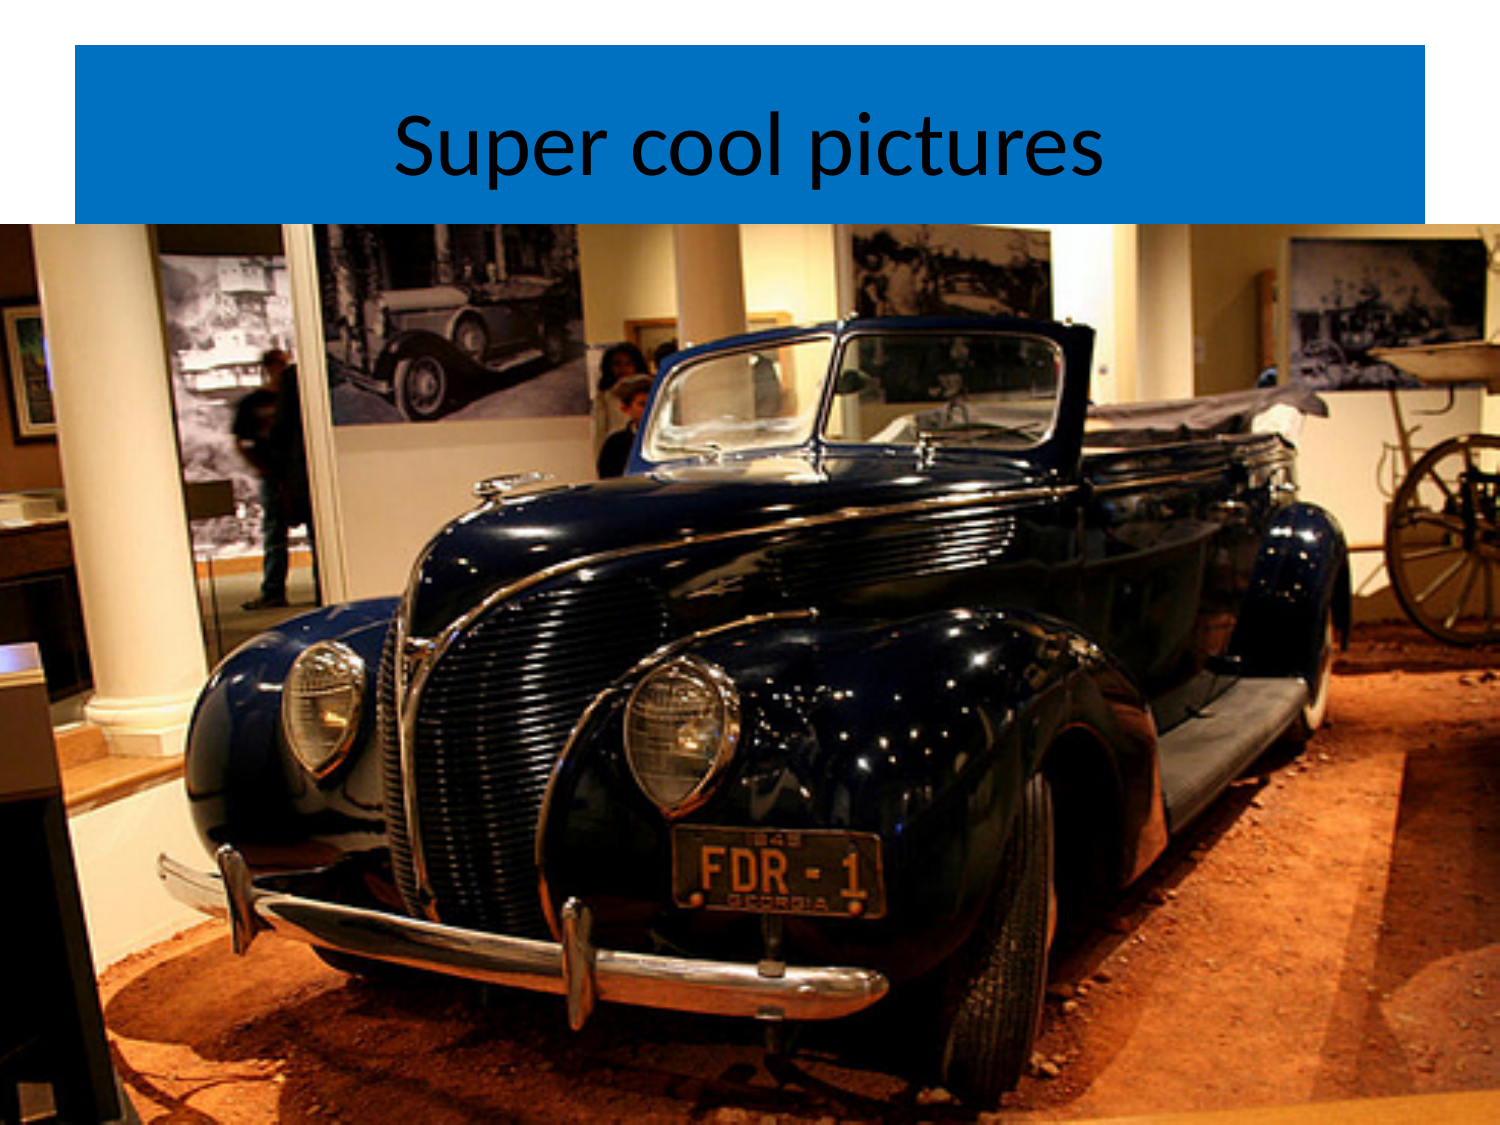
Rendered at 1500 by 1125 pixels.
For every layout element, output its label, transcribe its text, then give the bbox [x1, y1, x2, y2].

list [0, 224, 1500, 1125]
title Super cool pictures [75, 45, 1425, 223]
